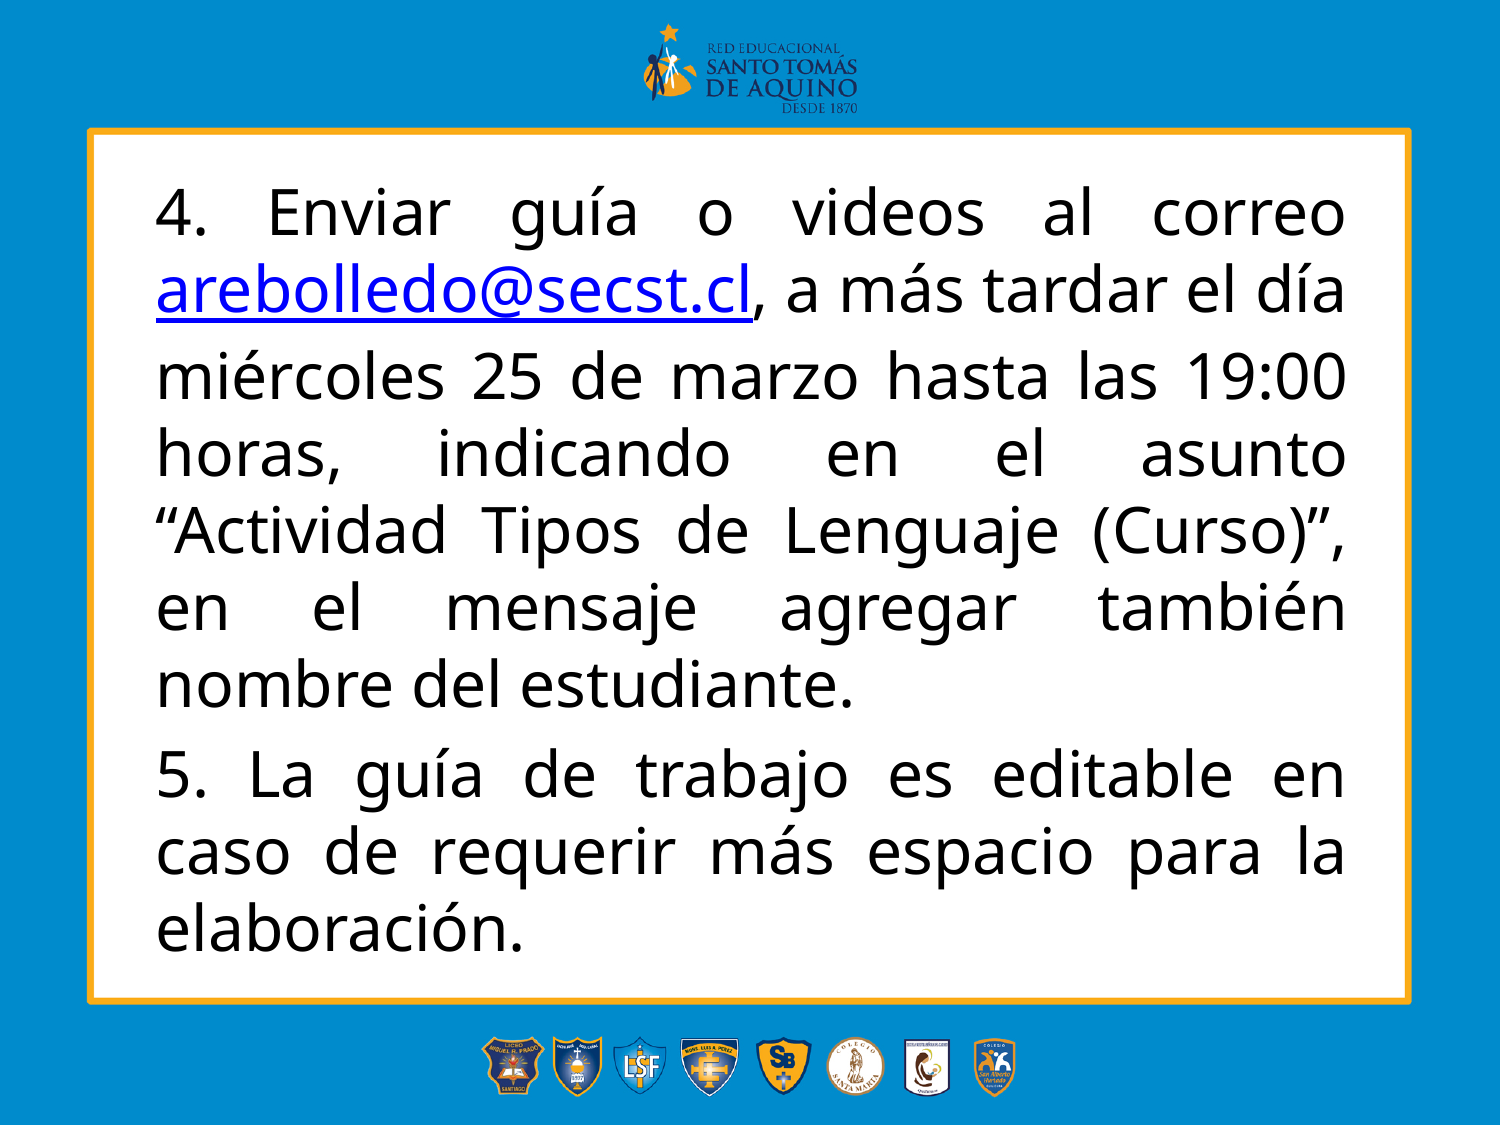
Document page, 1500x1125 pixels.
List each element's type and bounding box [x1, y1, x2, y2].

picture [681, 1039, 738, 1096]
picture [685, 66, 696, 75]
picture [757, 1038, 811, 1094]
picture [87, 127, 1412, 1004]
picture [733, 61, 740, 68]
picture [975, 1039, 1015, 1096]
picture [661, 25, 678, 41]
picture [483, 1038, 544, 1094]
picture [553, 1037, 602, 1096]
picture [827, 1037, 884, 1095]
picture [644, 55, 690, 99]
picture [905, 1040, 949, 1096]
picture [623, 1046, 659, 1087]
